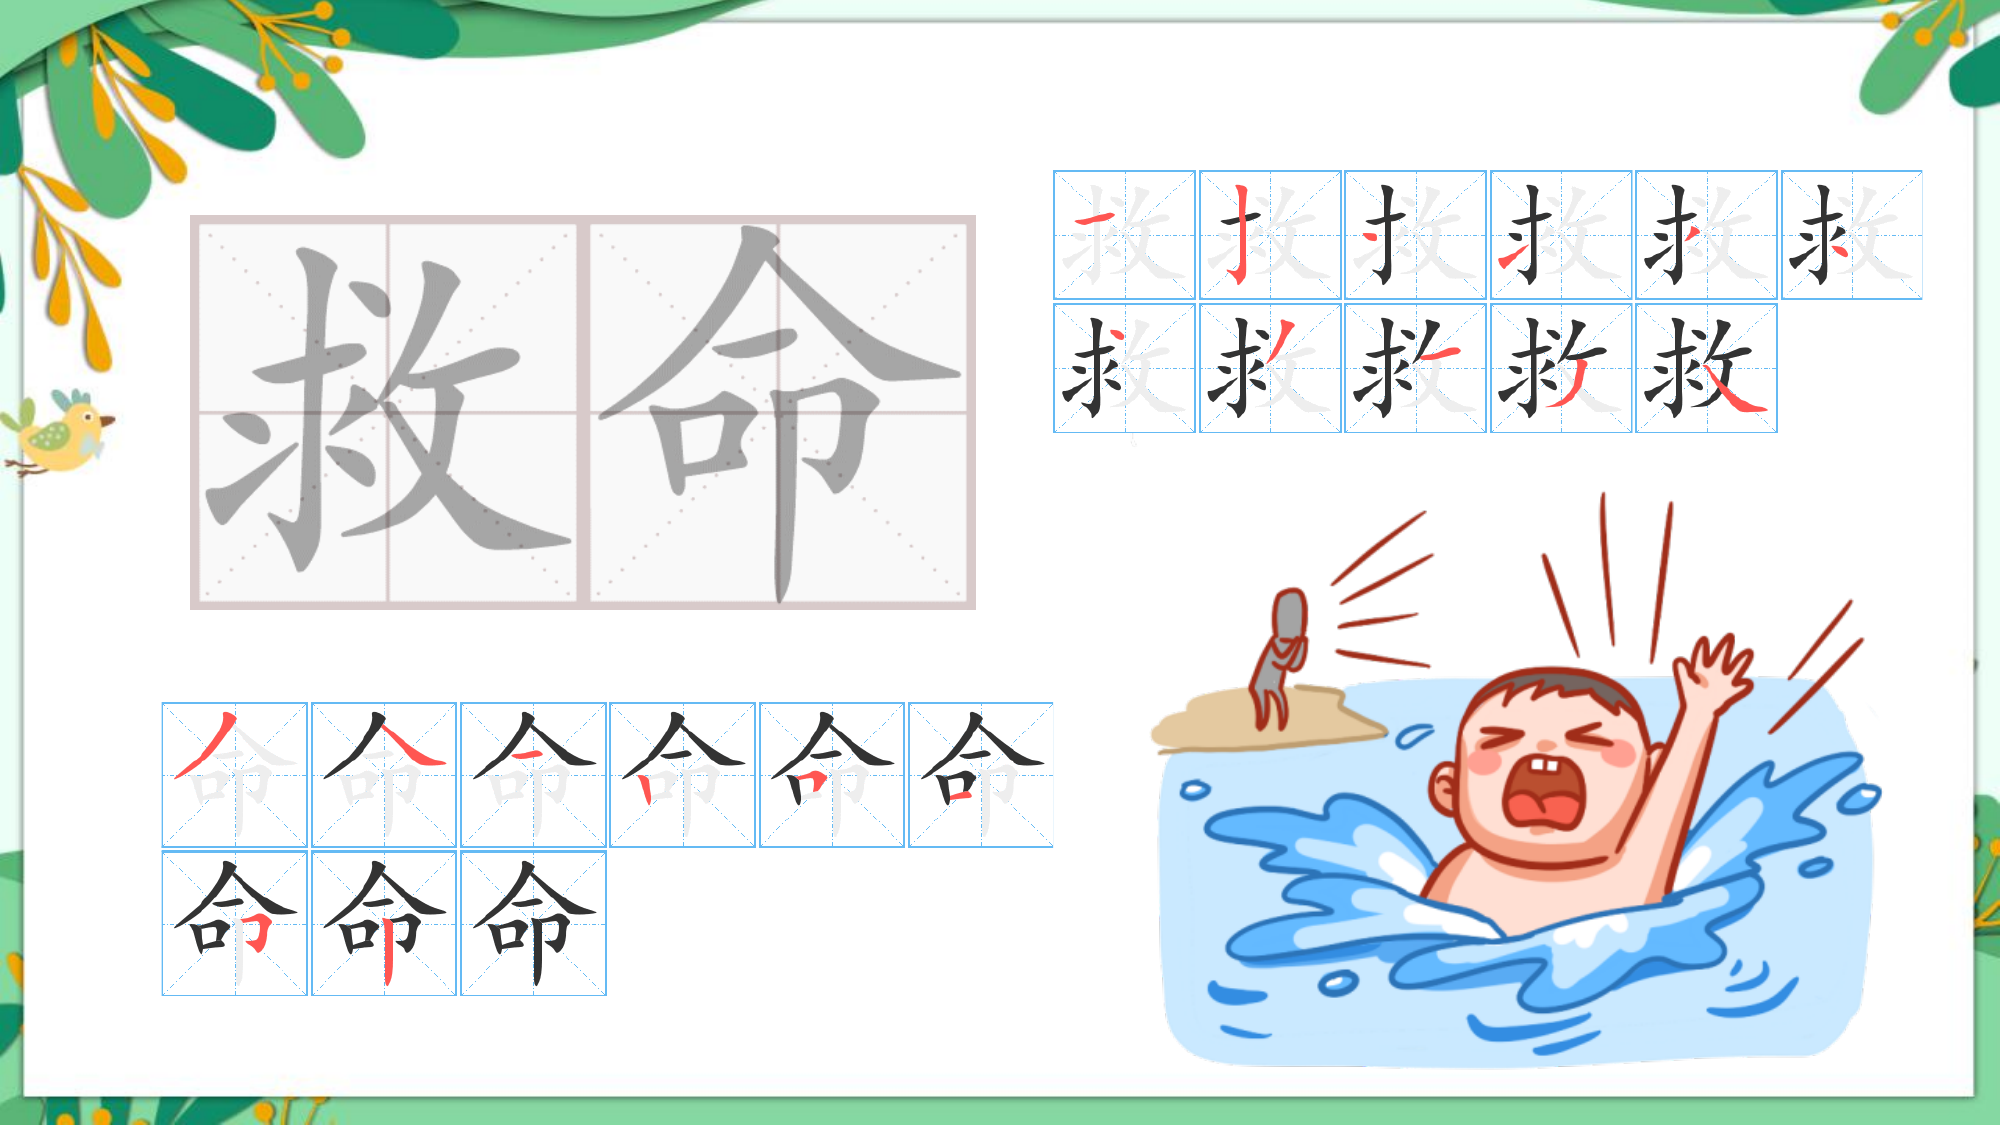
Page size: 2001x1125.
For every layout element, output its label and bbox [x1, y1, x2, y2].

text_box [1053, 170, 1923, 433]
text_box [161, 702, 1054, 996]
picture [0, 0, 2000, 1125]
